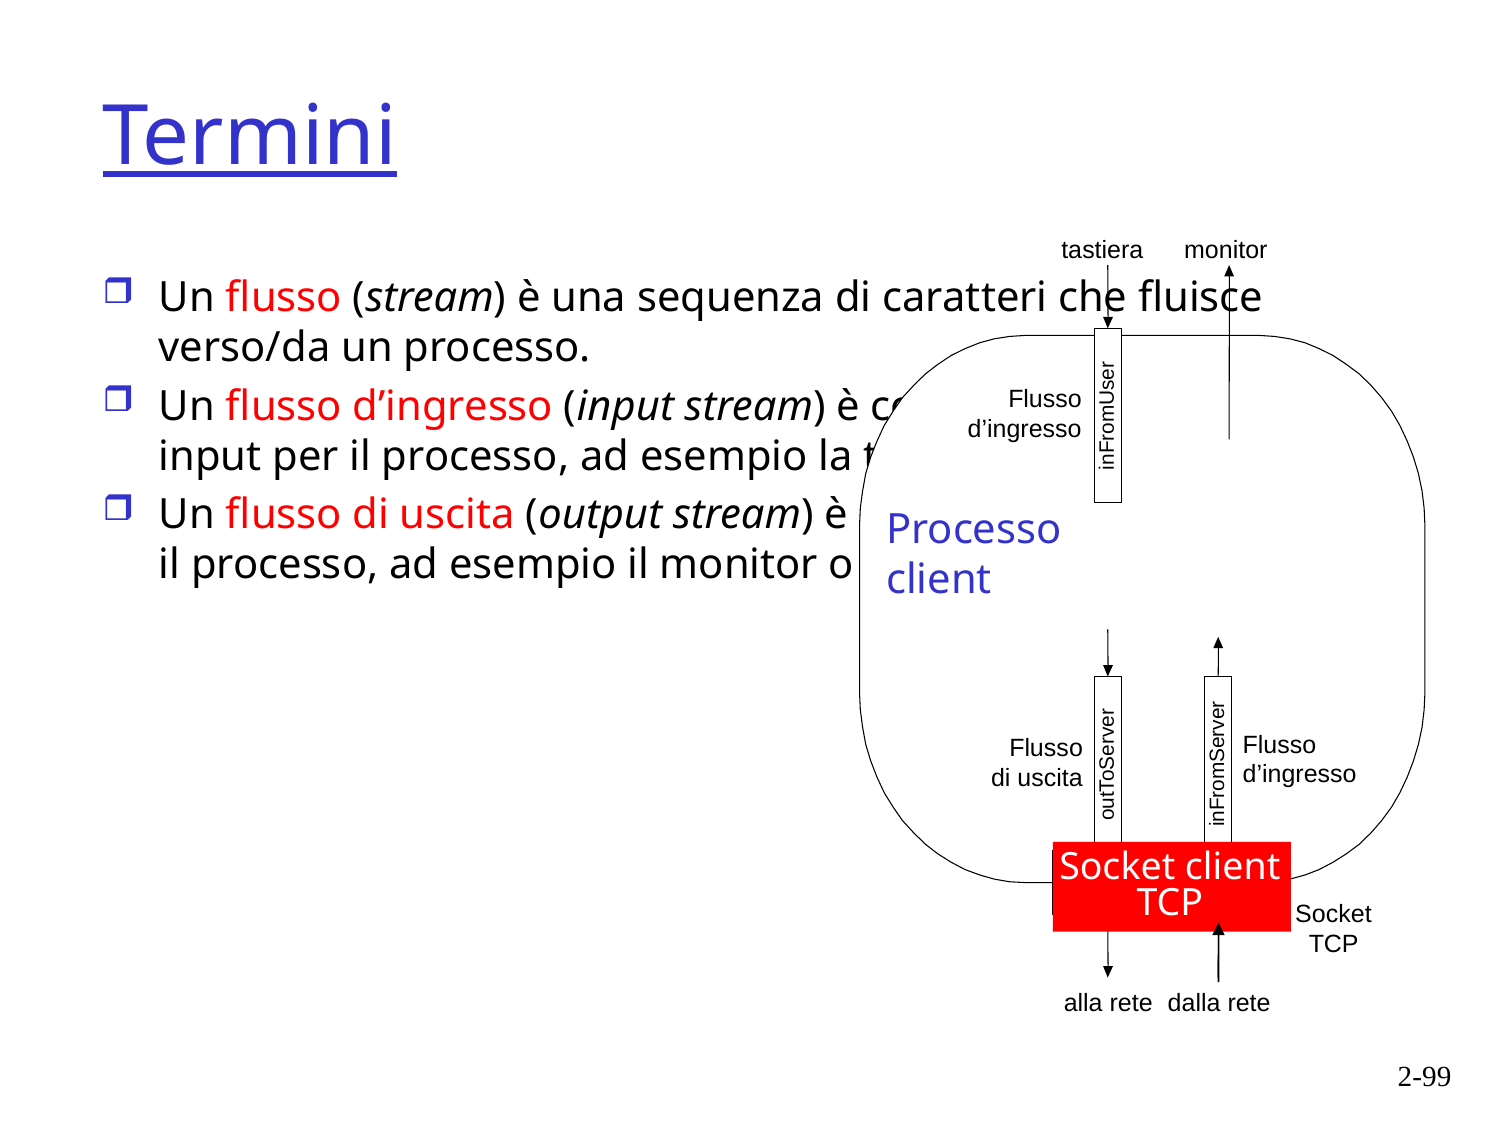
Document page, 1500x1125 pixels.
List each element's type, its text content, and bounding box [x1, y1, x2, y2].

slide_number 2-99 [1362, 1049, 1467, 1125]
text_box [1103, 316, 1114, 329]
title Termini [87, 37, 1363, 226]
text_box tastiera [1061, 233, 1144, 263]
text_box [1204, 676, 1232, 841]
text_box Flusso d’ingresso [967, 382, 1082, 443]
text_box Flusso di uscita [991, 731, 1084, 792]
text_box Socket client TCP [1043, 843, 1297, 931]
text_box [1094, 328, 1122, 503]
text_box [1213, 636, 1224, 649]
text_box [1103, 665, 1114, 677]
text_box [859, 335, 1425, 883]
list Un flusso (stream) è una sequenza di caratteri che fluisce verso/da un processo. Un flusso d’ingresso (input stream) è collegato a un’origine di input per il processo, ad esempio la tastiera o la socket. Un flusso di uscita (output stream) è collegato a un’uscita per il processo, ad esempio il monitor o la socket. [87, 262, 1363, 1026]
text_box Socket TCP [1295, 897, 1372, 958]
text_box inFromUser [1092, 361, 1118, 471]
text_box outToServer [1092, 708, 1118, 821]
text_box [1212, 922, 1225, 983]
text_box inFromServer [1203, 700, 1229, 827]
text_box dalla rete [1167, 986, 1271, 1017]
text_box Flusso d’ingresso [1242, 728, 1357, 788]
text_box Processo client [871, 494, 1086, 610]
text_box monitor [1184, 233, 1268, 263]
text_box [1224, 265, 1235, 277]
text_box [1103, 966, 1114, 978]
text_box [1094, 676, 1122, 841]
text_box alla rete [1063, 986, 1153, 1017]
